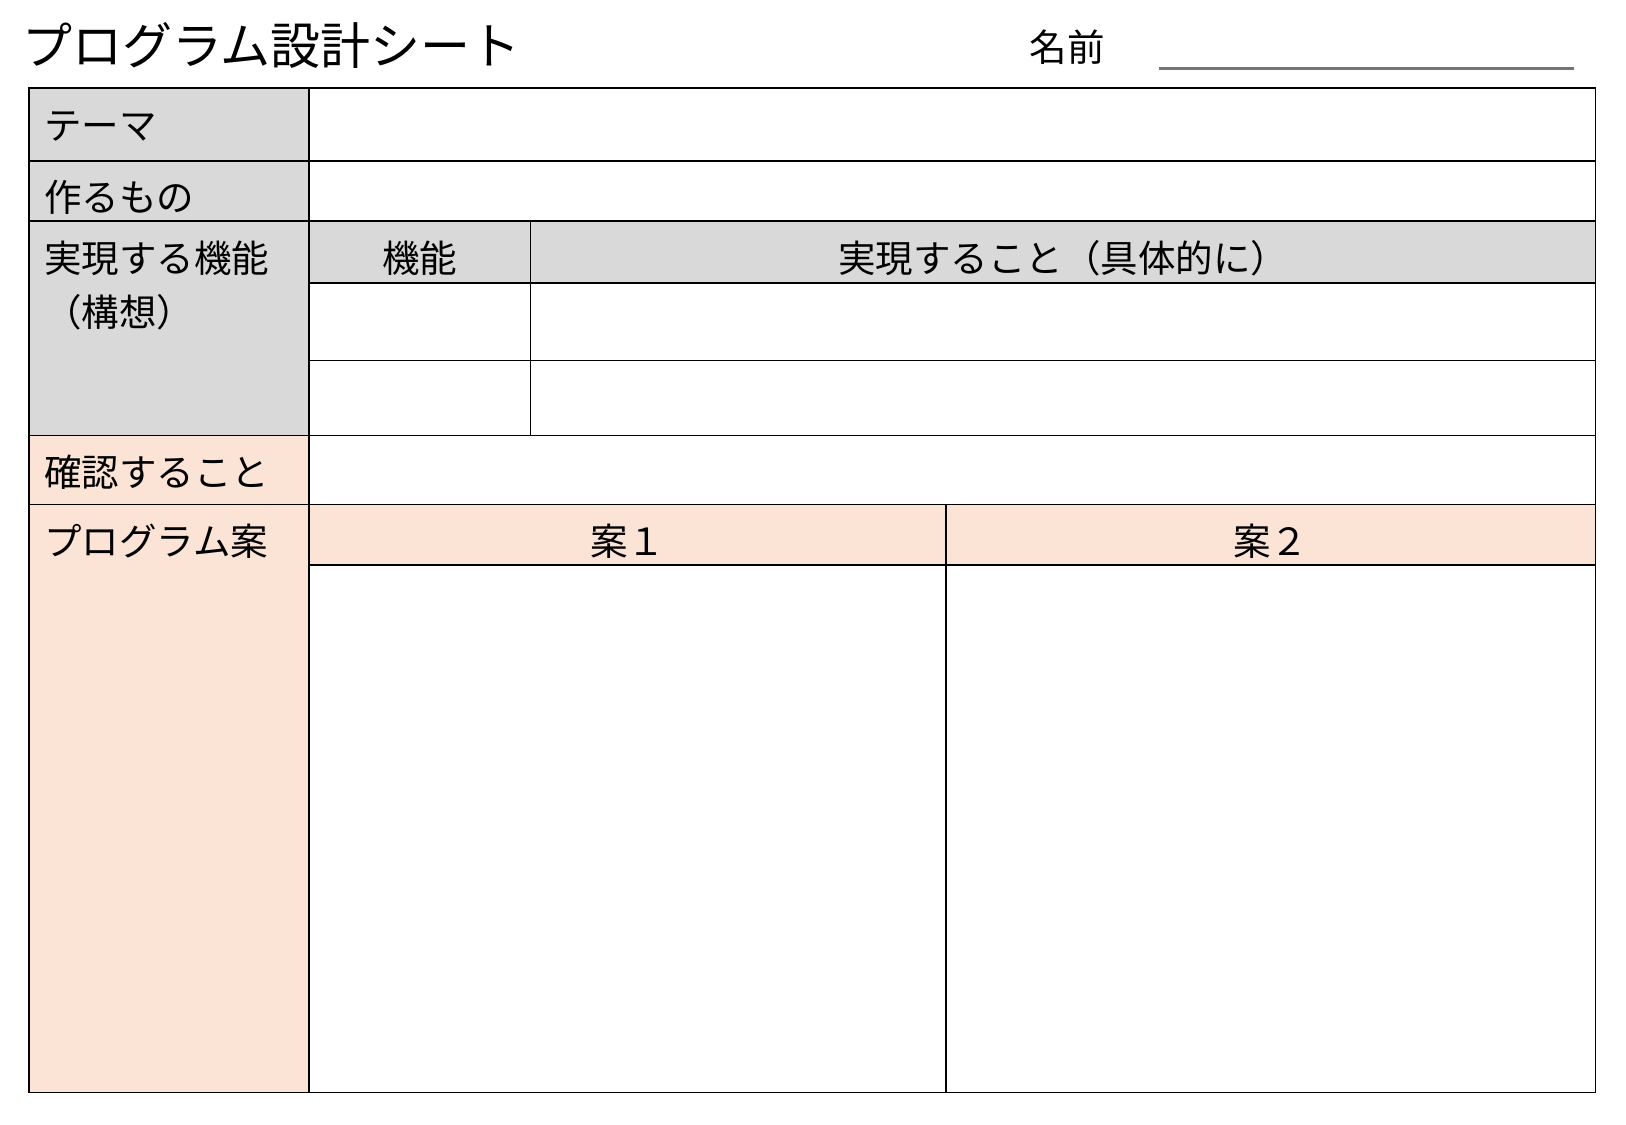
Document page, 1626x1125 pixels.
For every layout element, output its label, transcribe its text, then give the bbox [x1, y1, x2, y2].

table_cell 作るもの [30, 162, 308, 220]
table_cell 実現する機能（構想） [30, 222, 308, 435]
table_cell [947, 566, 1595, 1092]
table_cell 案１ [310, 505, 945, 564]
table_cell [310, 284, 530, 360]
text_box 名前 [1014, 16, 1159, 77]
table_cell [310, 162, 1595, 220]
table_cell 機能 [310, 222, 530, 282]
table_cell 確認すること [30, 436, 308, 504]
text_box プログラム設計シート [7, 6, 536, 82]
table_cell [531, 284, 1595, 360]
table_header テーマ [30, 89, 308, 160]
table_cell [310, 361, 530, 435]
table_cell [310, 436, 1595, 504]
table_cell 実現すること（具体的に） [531, 222, 1595, 282]
text_box [1150, 11, 1575, 73]
table_cell 案２ [947, 505, 1595, 564]
table_header [310, 89, 1595, 160]
table_cell プログラム案 [30, 505, 308, 1092]
table_cell [531, 361, 1595, 435]
table_cell [310, 566, 945, 1092]
